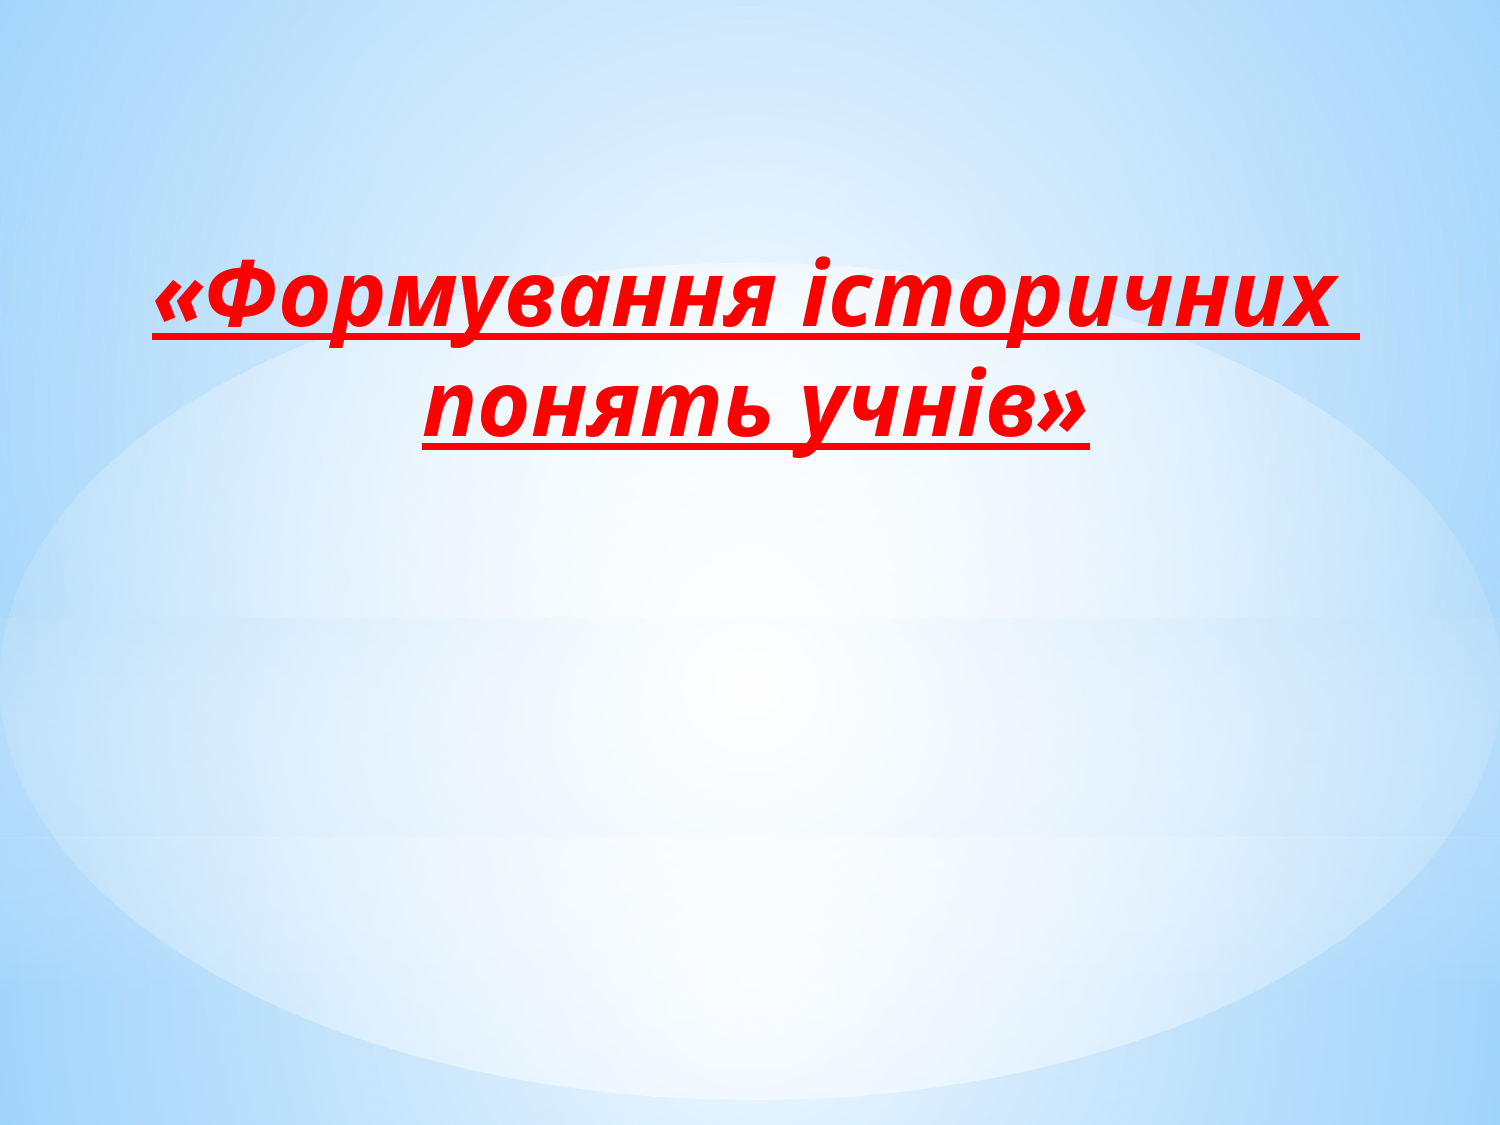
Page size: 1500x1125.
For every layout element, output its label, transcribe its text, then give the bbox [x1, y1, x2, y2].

text_box «Формування історичних понять учнів» [29, 137, 1483, 462]
